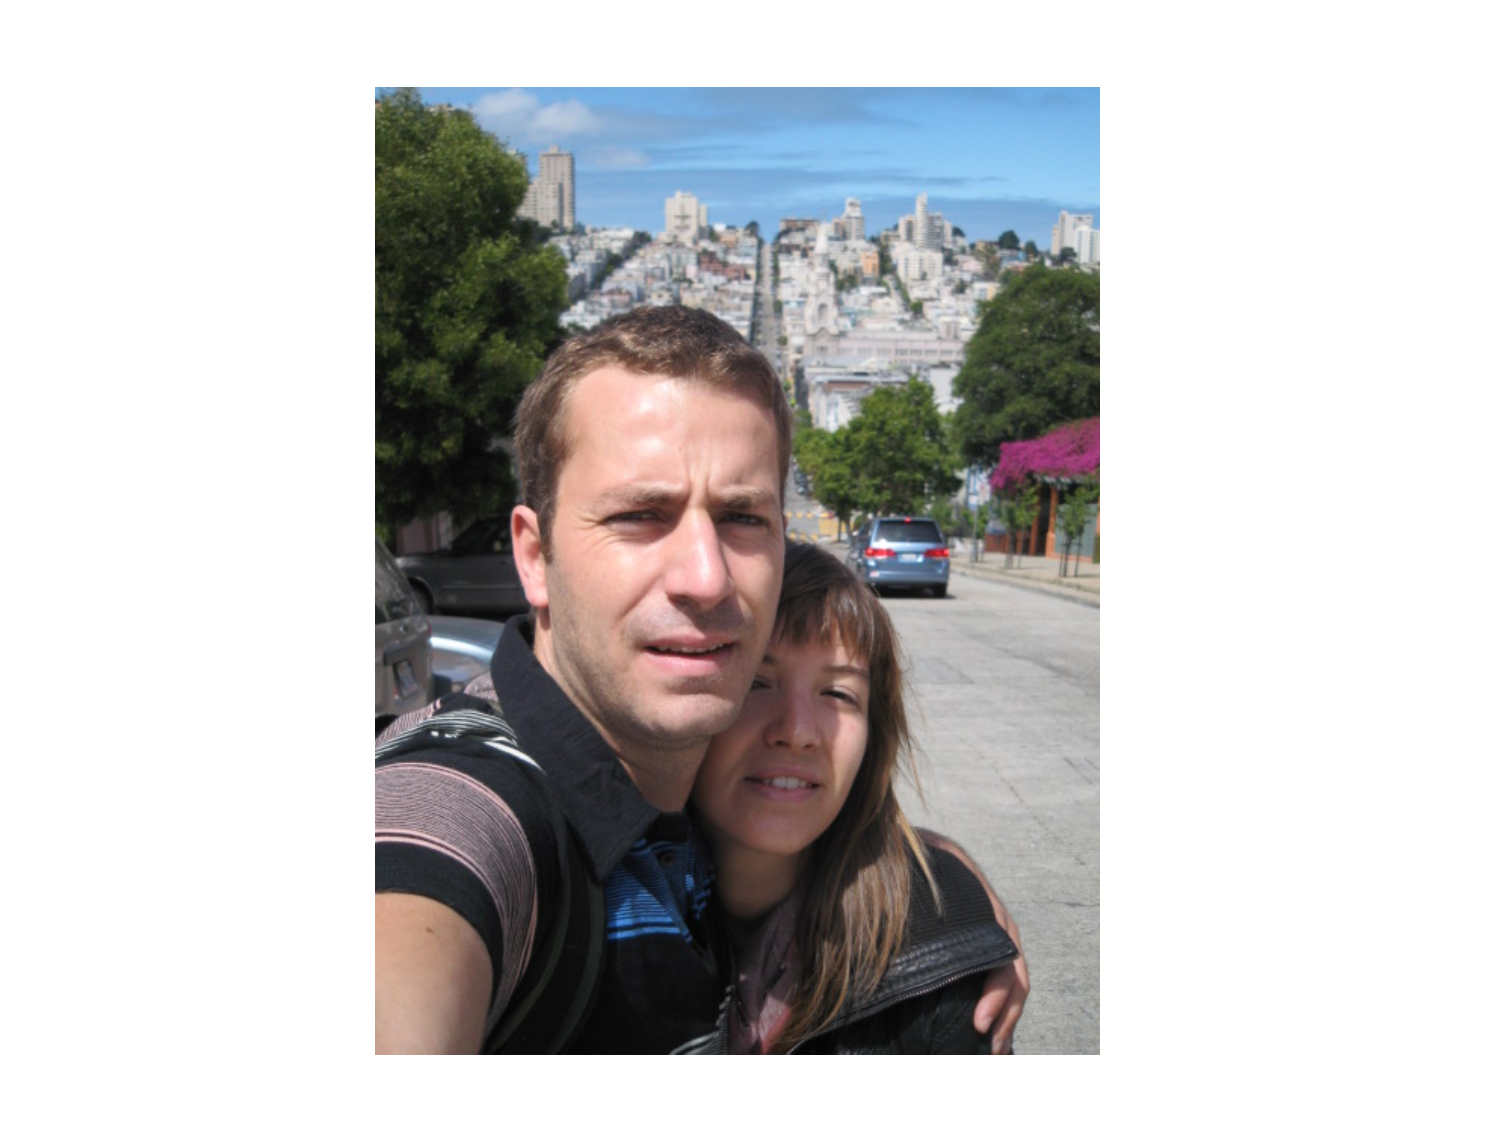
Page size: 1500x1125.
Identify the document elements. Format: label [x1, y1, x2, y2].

list [374, 87, 1101, 1055]
